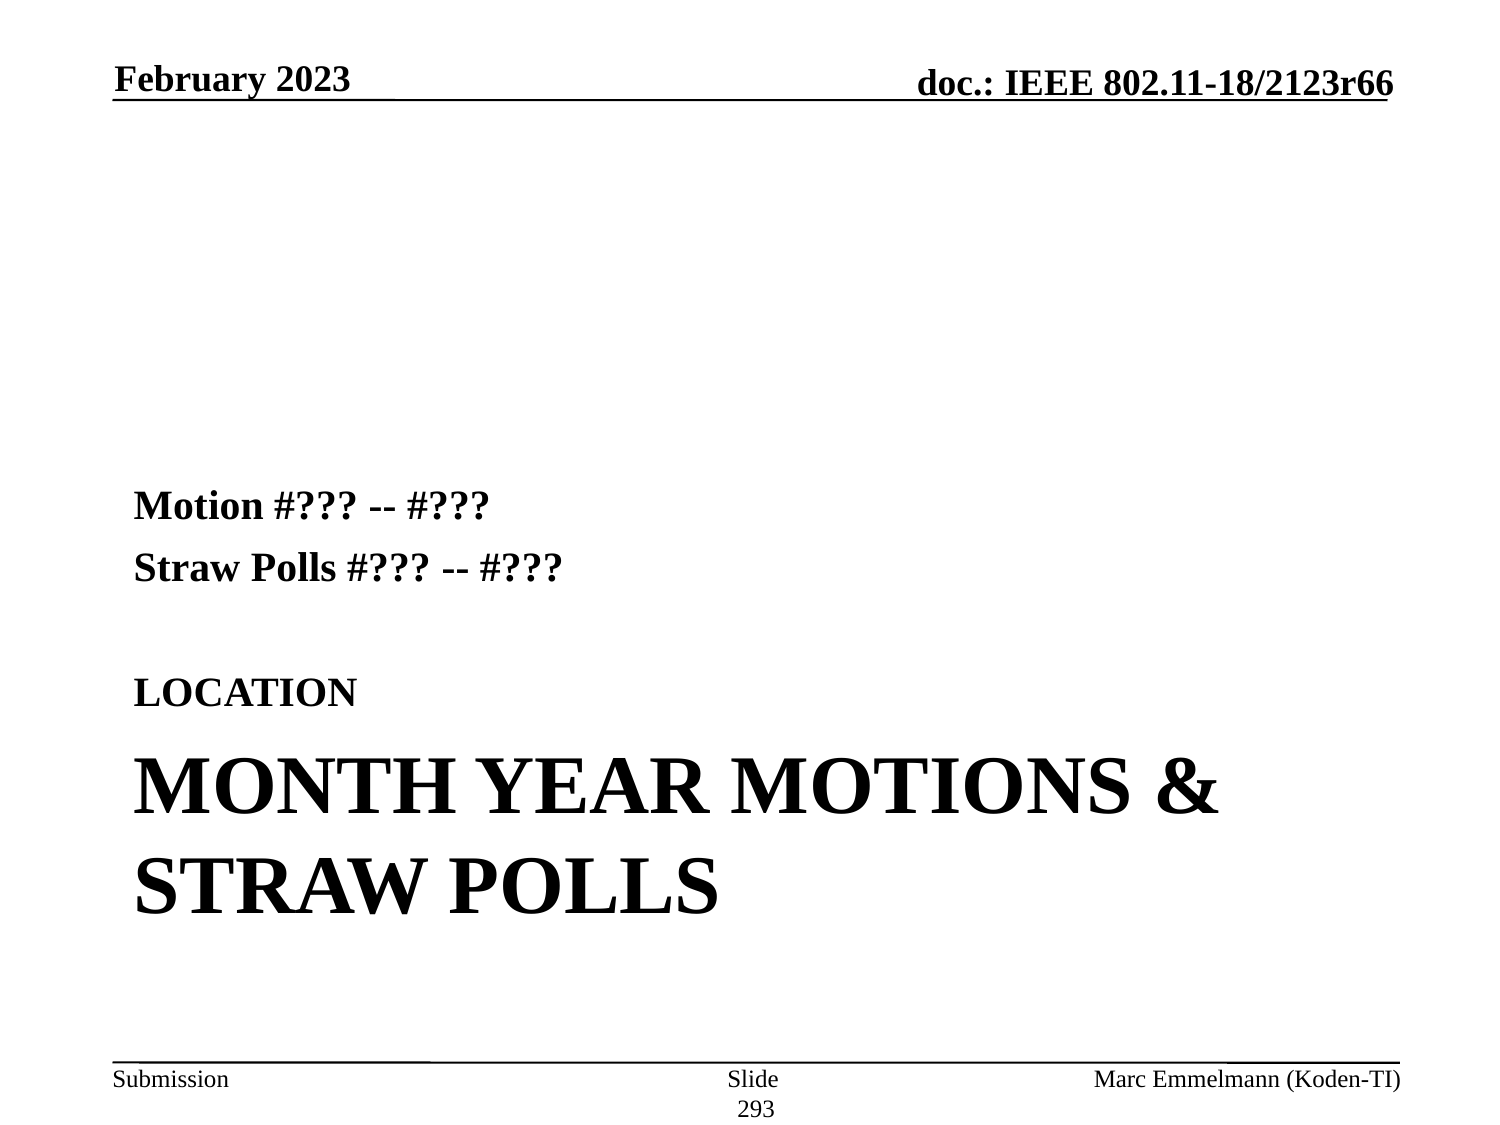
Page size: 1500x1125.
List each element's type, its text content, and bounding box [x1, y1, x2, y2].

list Motion #??? -- #??? Straw Polls #??? -- #??? LOCATION [118, 476, 1394, 724]
title Month YEAR Motions & Straw Polls [118, 724, 1394, 947]
footer Marc Emmelmann (Koden-TI) [878, 1061, 1402, 1093]
slide_number Slide 293 [712, 1061, 800, 1123]
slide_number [114, 54, 423, 100]
